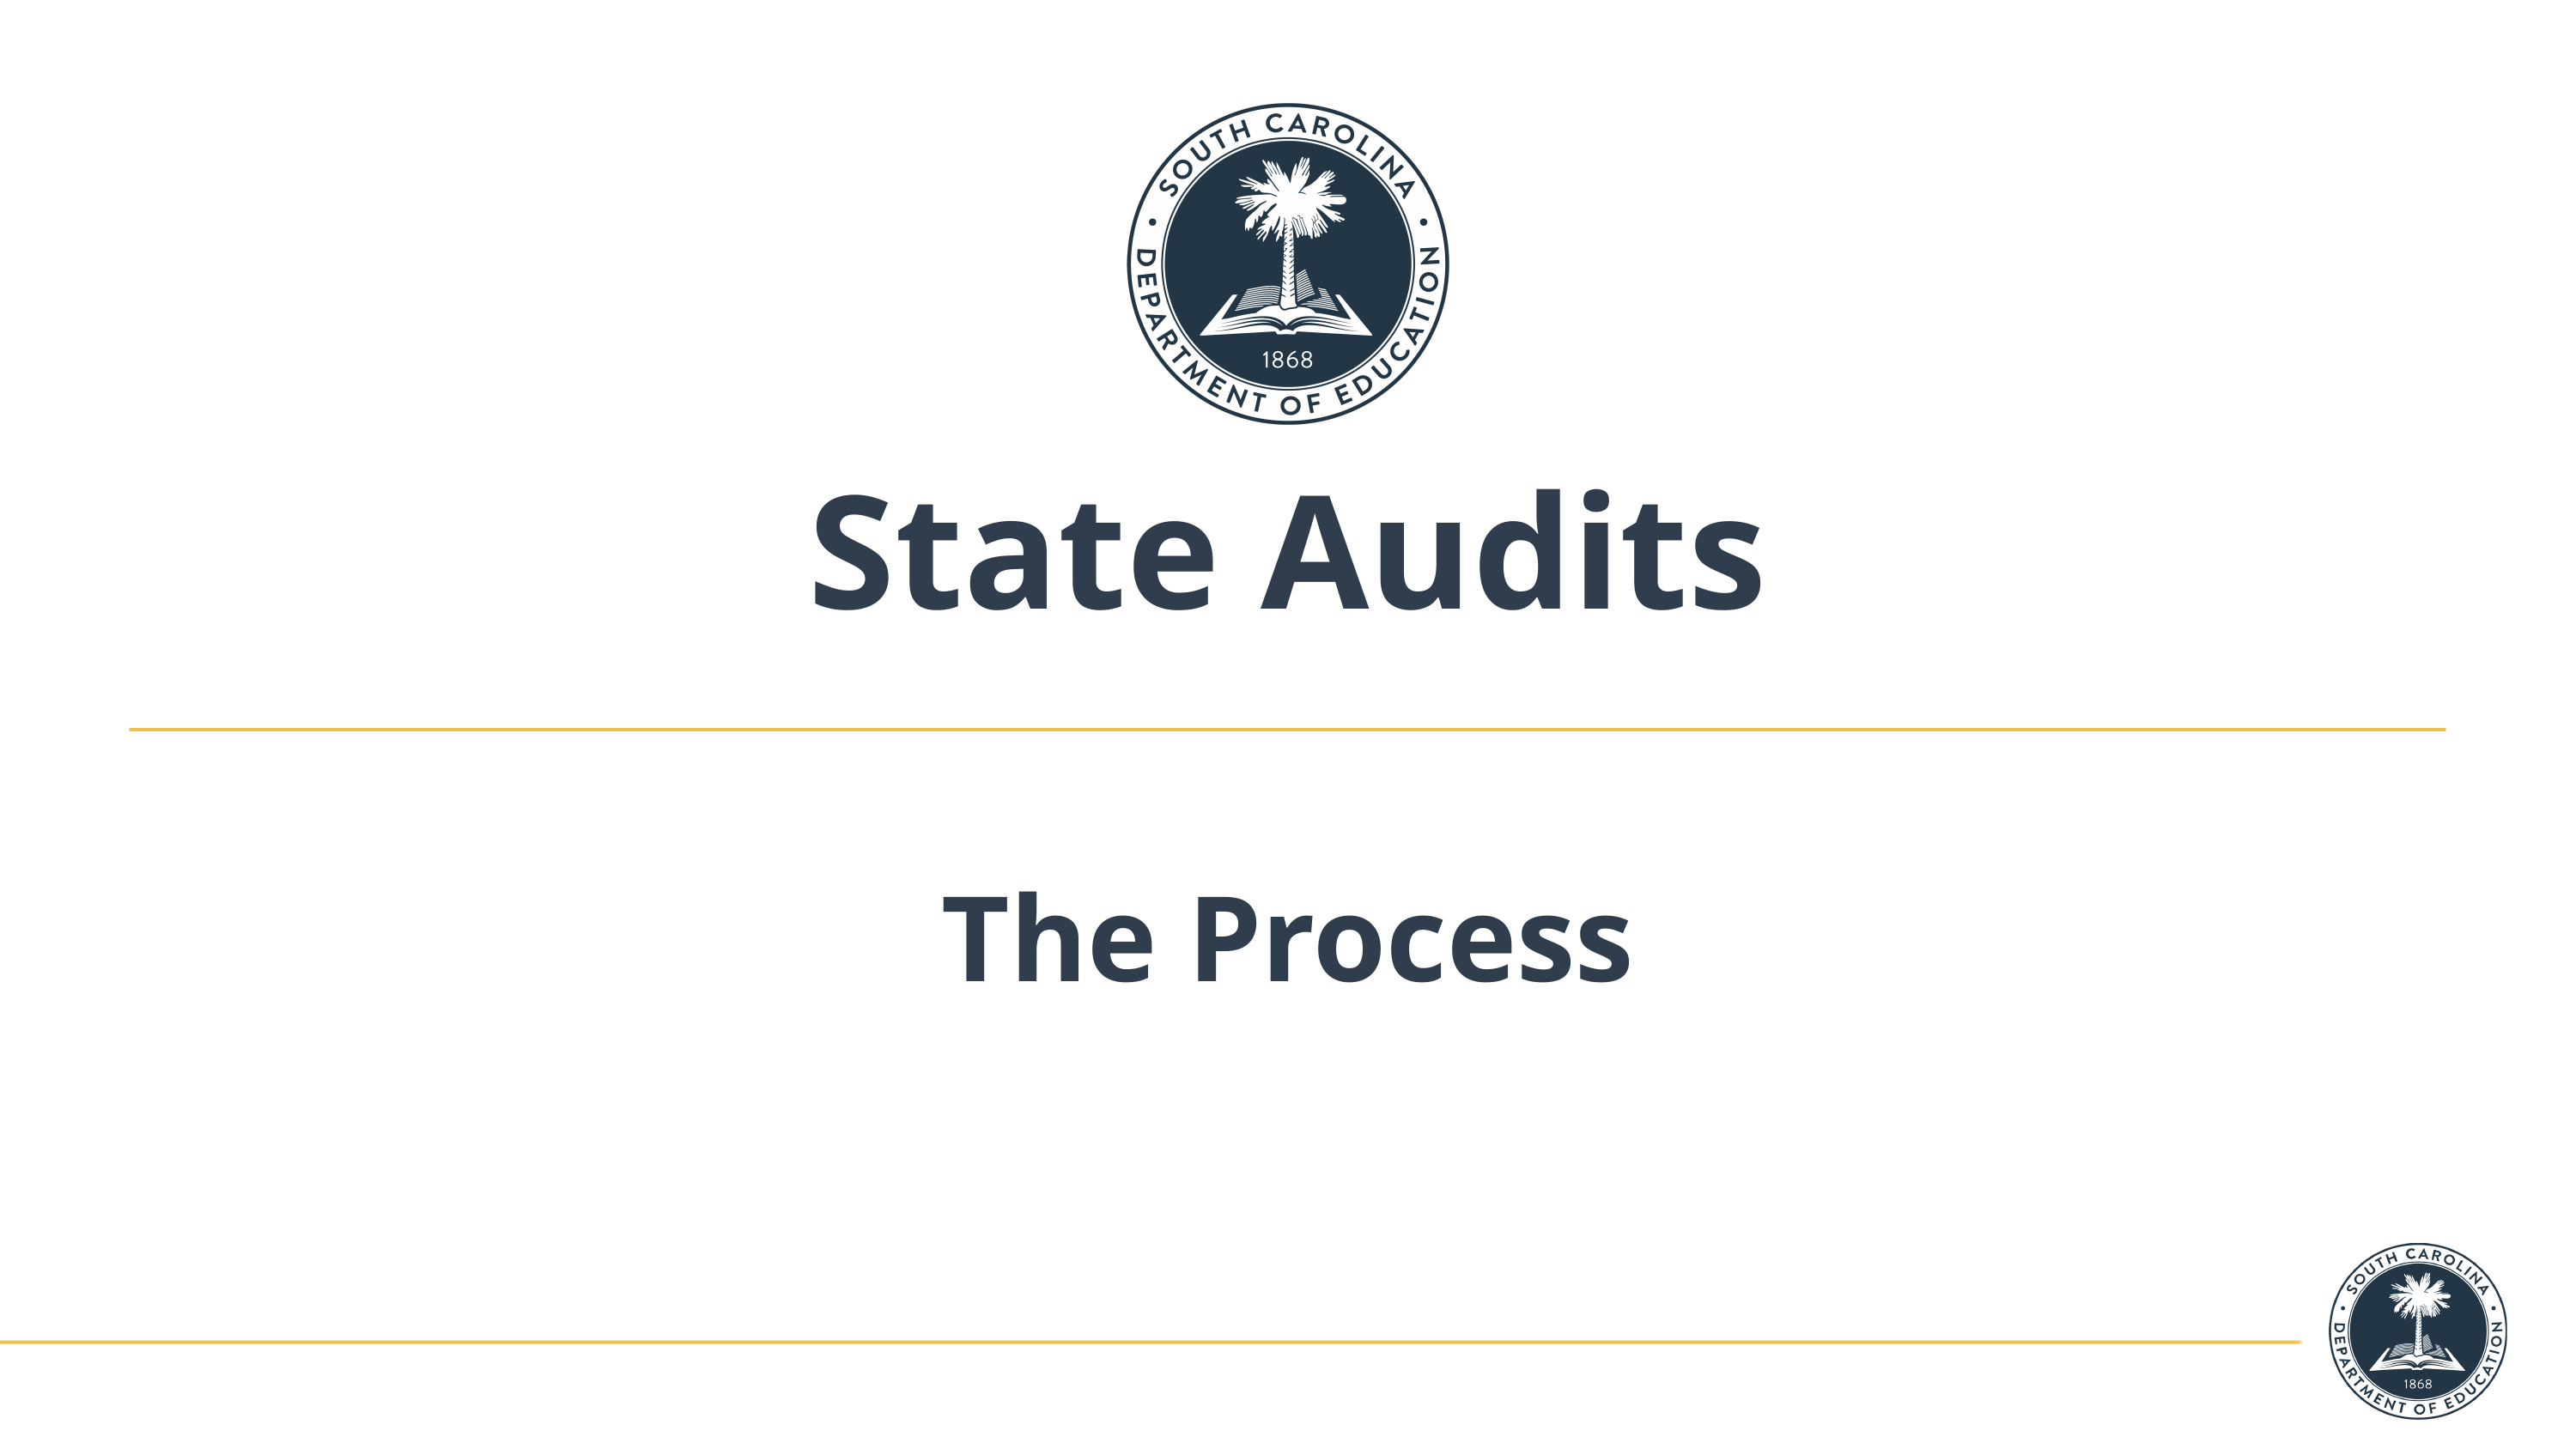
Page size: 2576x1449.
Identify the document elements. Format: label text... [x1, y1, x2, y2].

picture [2329, 1243, 2507, 1420]
picture [1127, 103, 1449, 425]
picture [129, 728, 2447, 731]
title State Audits [129, 449, 2447, 643]
list The Process [386, 799, 2190, 1087]
